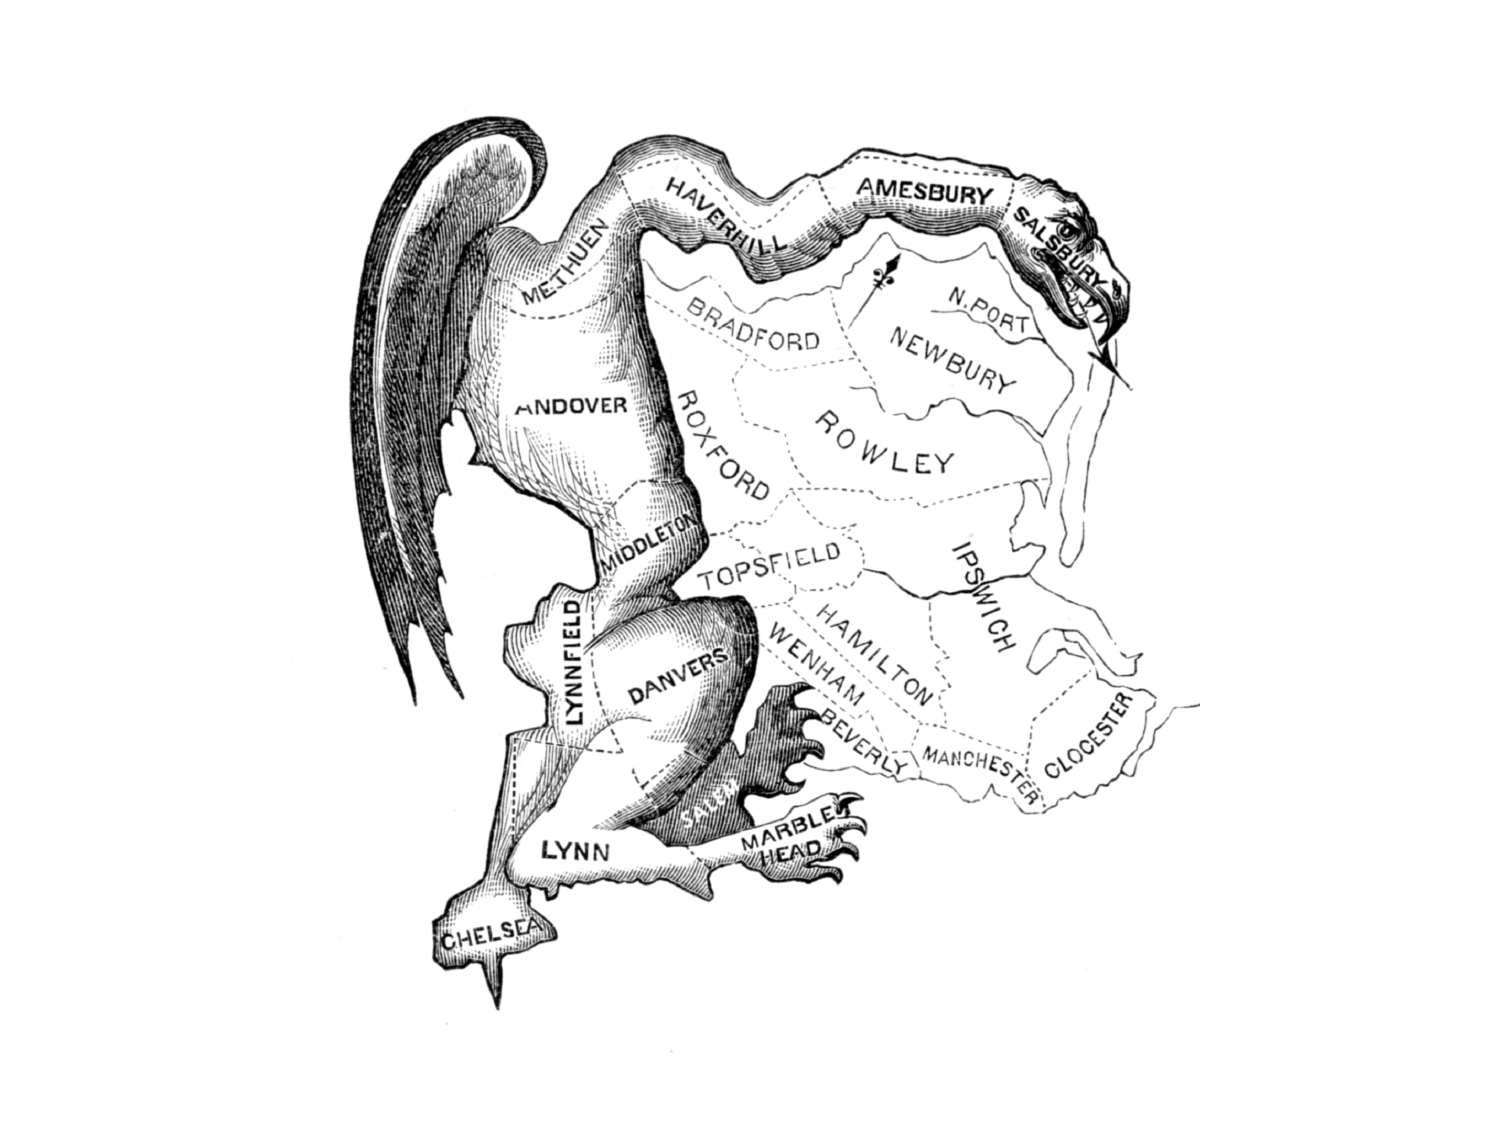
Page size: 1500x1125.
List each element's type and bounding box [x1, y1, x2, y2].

picture [274, 87, 1201, 1056]
